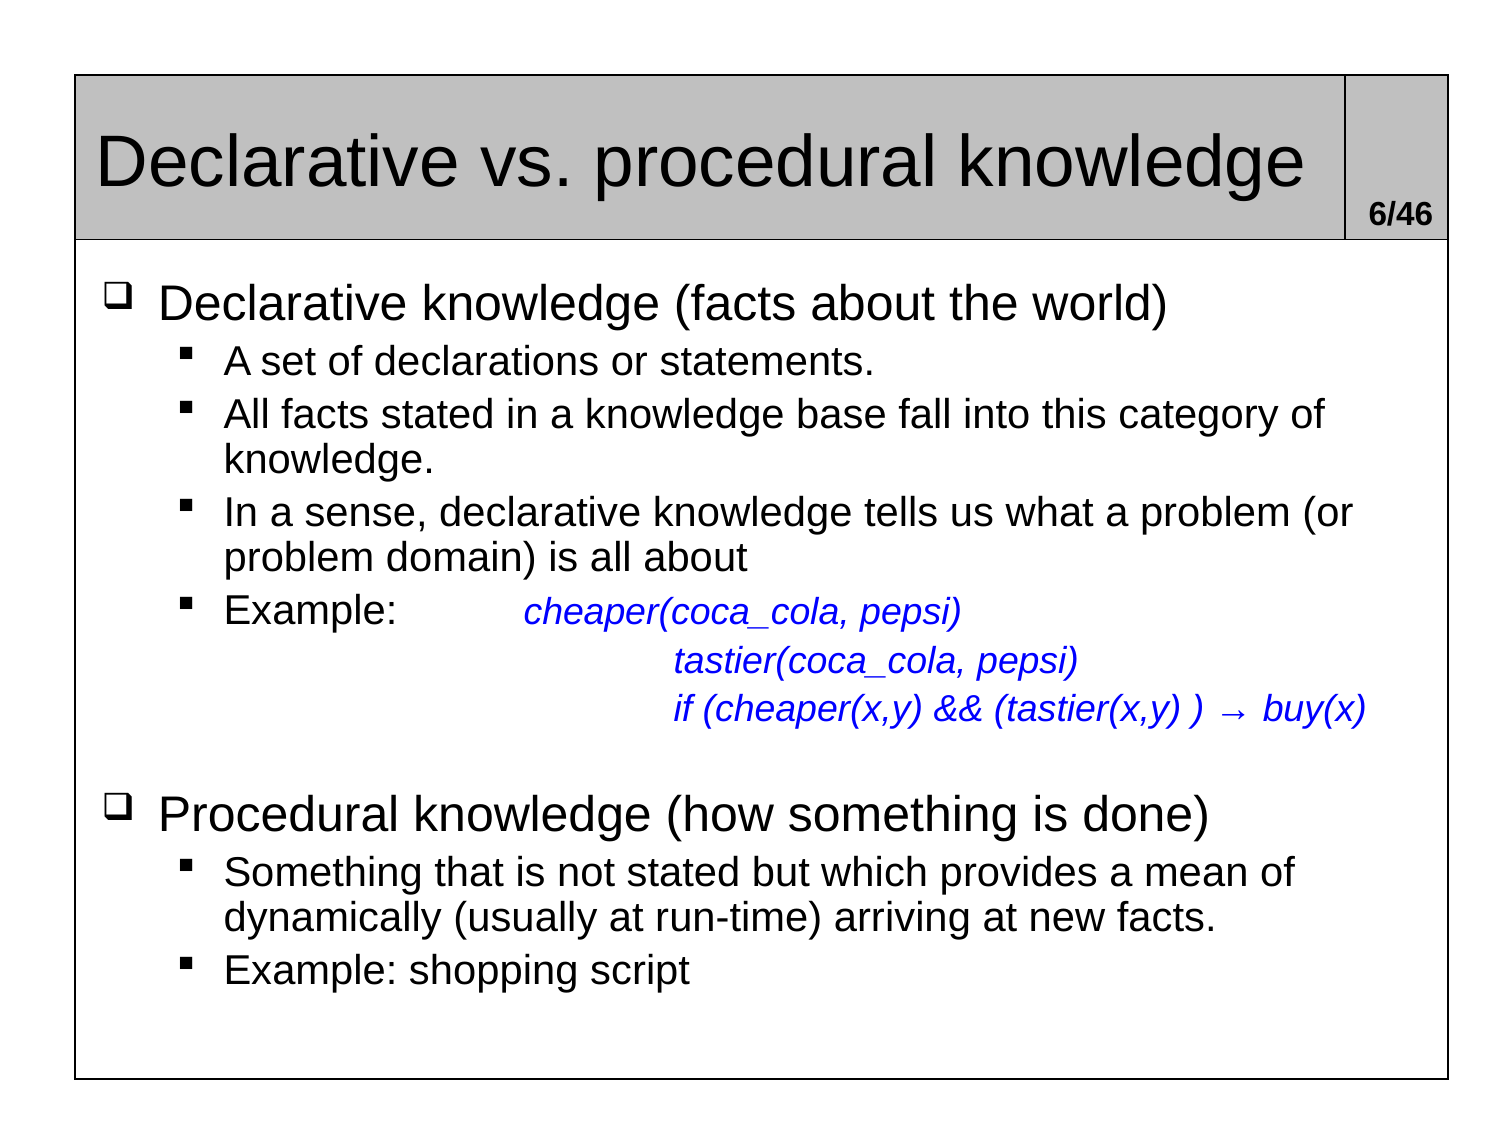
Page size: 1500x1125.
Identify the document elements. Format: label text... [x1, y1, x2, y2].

list Declarative knowledge (facts about the world) A set of declarations or statements. All facts stated in a knowledge base fall into this category of knowledge. In a sense, declarative knowledge tells us what a problem (or problem domain) is all about Example: cheaper(coca_cola, pepsi) tastier(coca_cola, pepsi) if (cheaper(x,y) && (tastier(x,y) ) → buy(x) Procedural knowledge (how something is done) Something that is not stated but which provides a mean of dynamically (usually at run-time) arriving at new facts. Example: shopping script [74, 239, 1449, 1080]
slide_number 6/46 [1346, 74, 1449, 239]
title Declarative vs. procedural knowledge [74, 74, 1346, 239]
